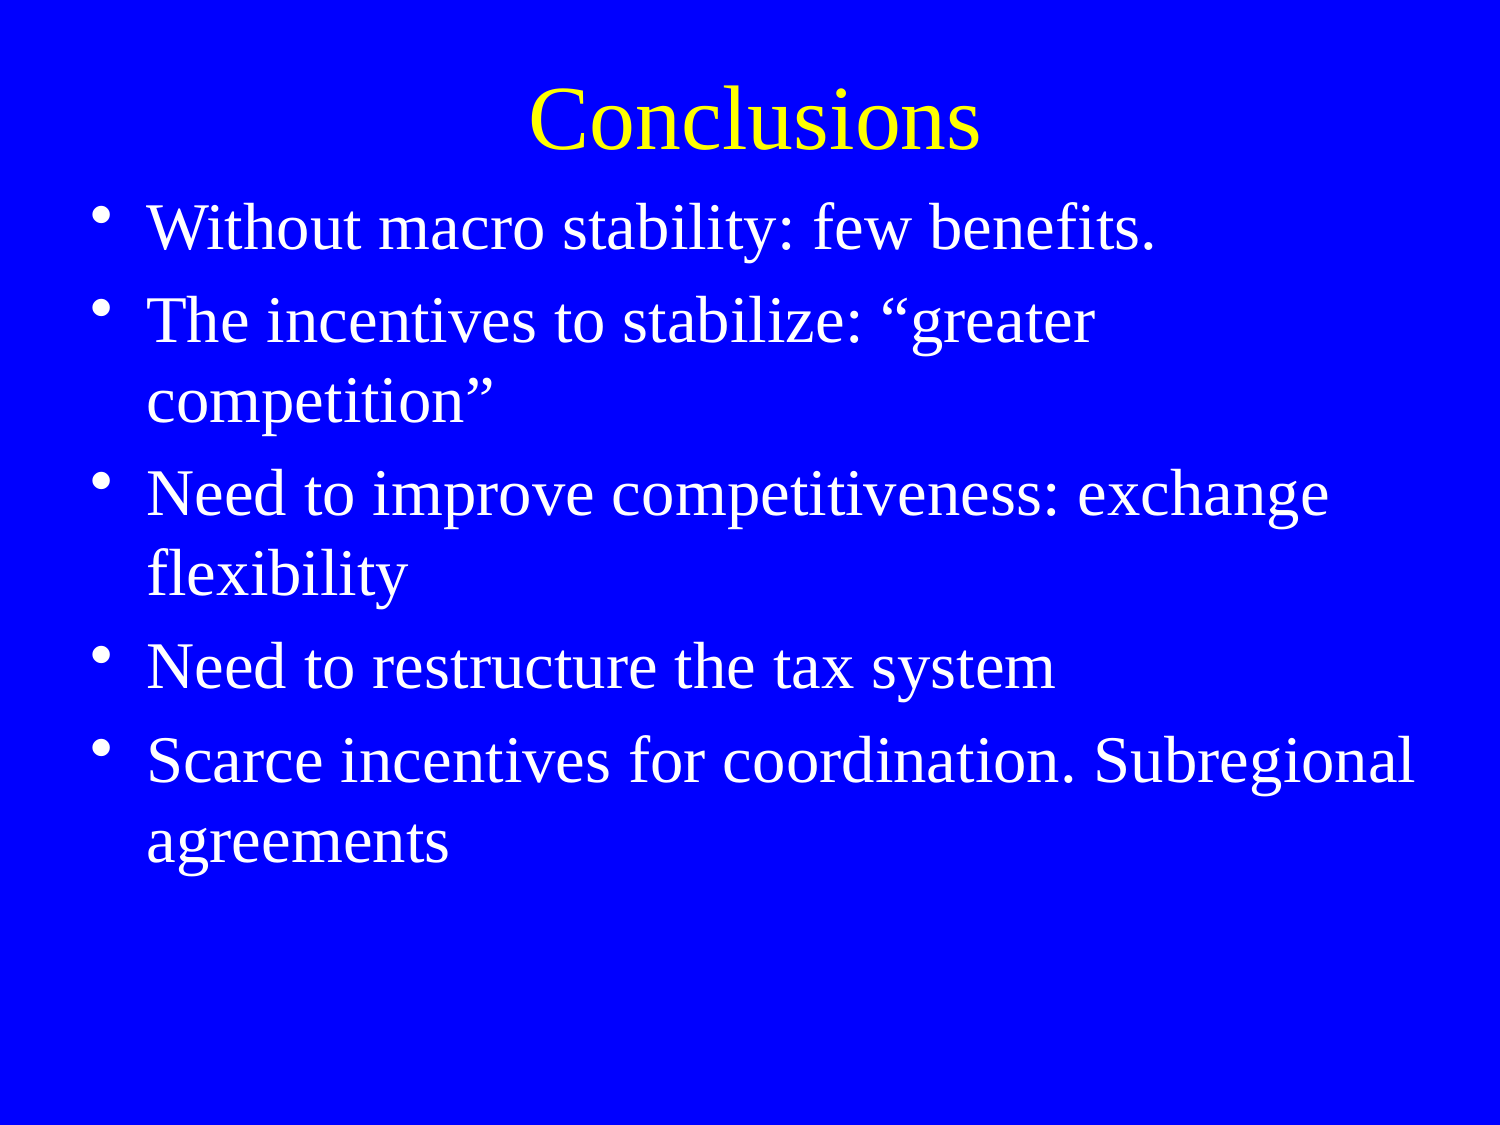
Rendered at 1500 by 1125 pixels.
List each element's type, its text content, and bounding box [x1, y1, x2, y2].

title Conclusions [112, 37, 1401, 174]
list Without macro stability: few benefits. The incentives to stabilize: “greater competition” Need to improve competitiveness: exchange flexibility Need to restructure the tax system Scarce incentives for coordination. Subregional agreements [74, 174, 1463, 988]
